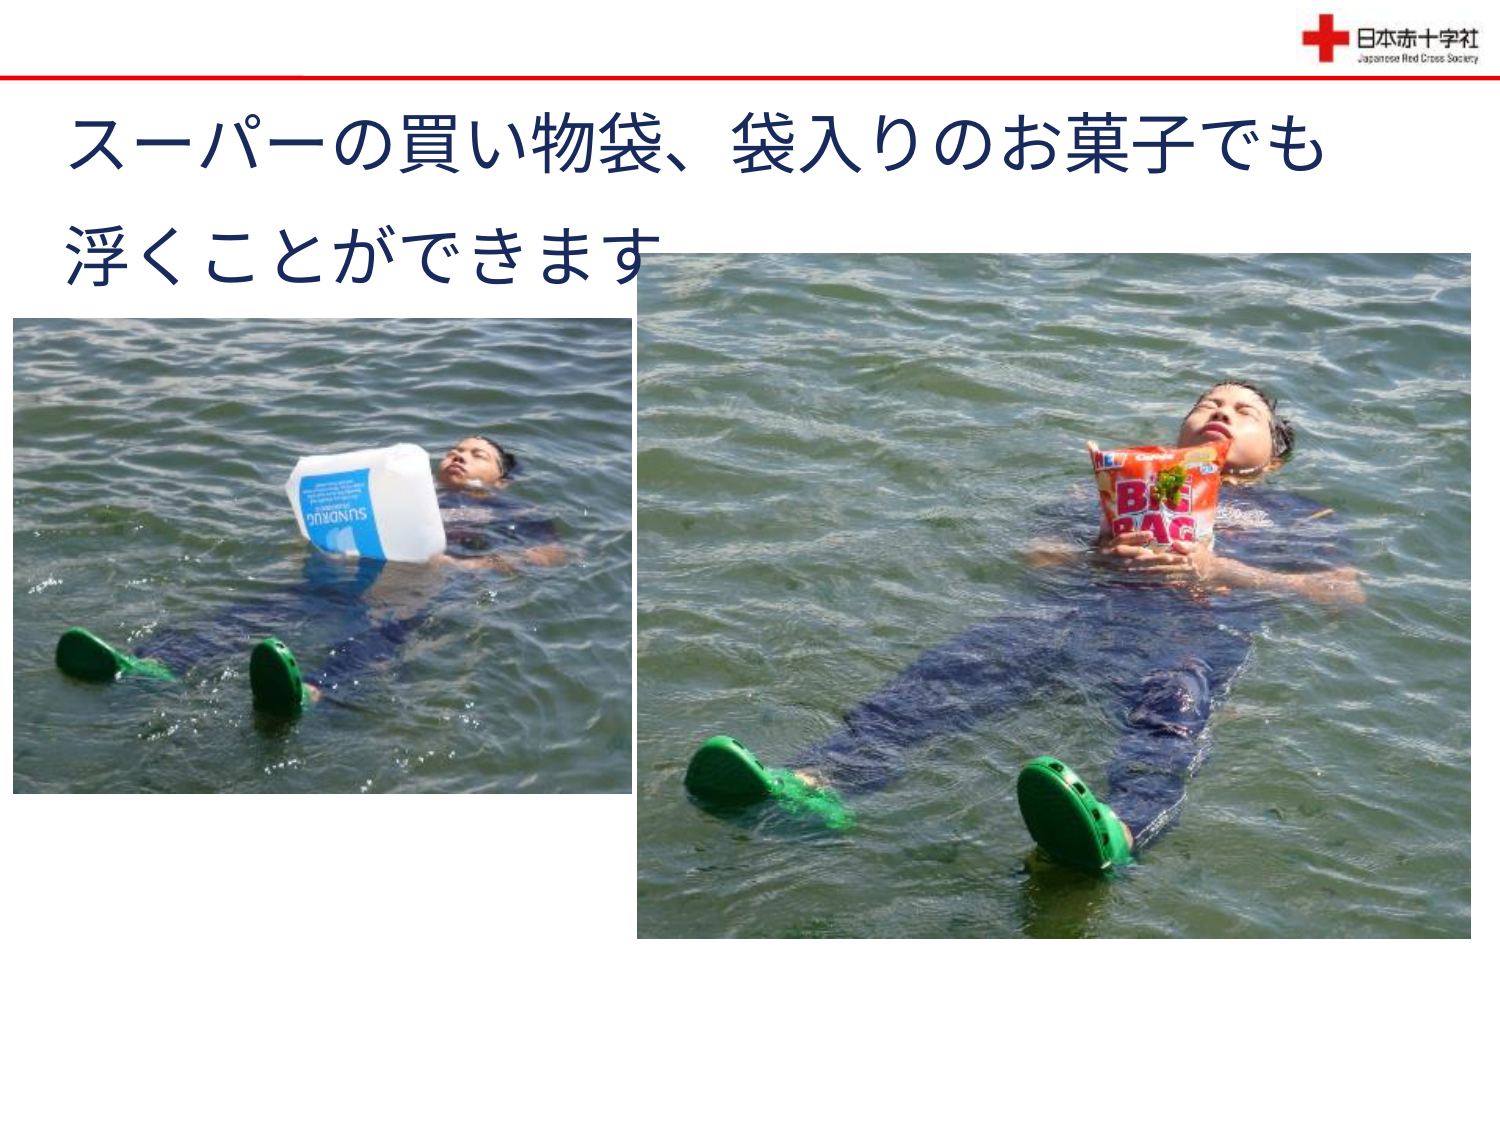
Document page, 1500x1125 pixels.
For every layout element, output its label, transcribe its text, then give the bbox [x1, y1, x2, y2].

picture [1296, 8, 1486, 66]
picture [637, 253, 1472, 940]
picture [13, 318, 632, 794]
text_box スーパーの買い物袋、袋入りのお菓子でも 浮くことができます [60, 101, 1500, 296]
